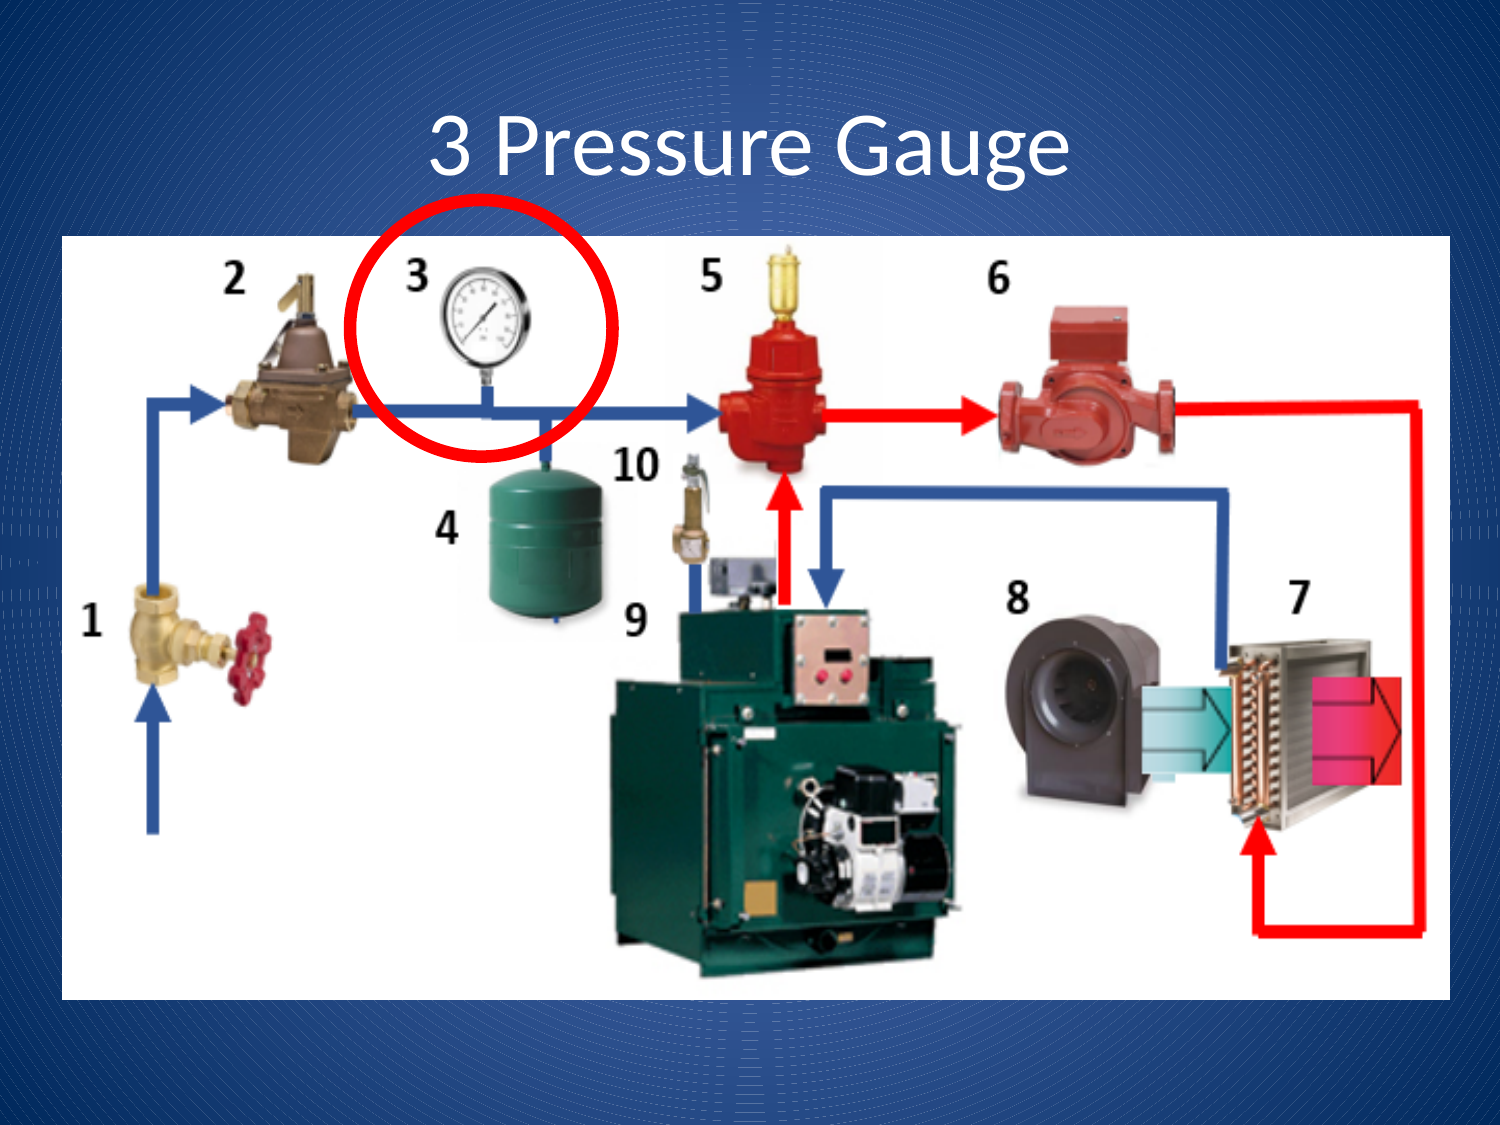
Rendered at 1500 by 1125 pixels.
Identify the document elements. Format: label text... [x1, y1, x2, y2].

text_box [388, 197, 575, 235]
picture [62, 236, 1451, 1001]
title 3 Pressure Gauge [75, 45, 1425, 233]
